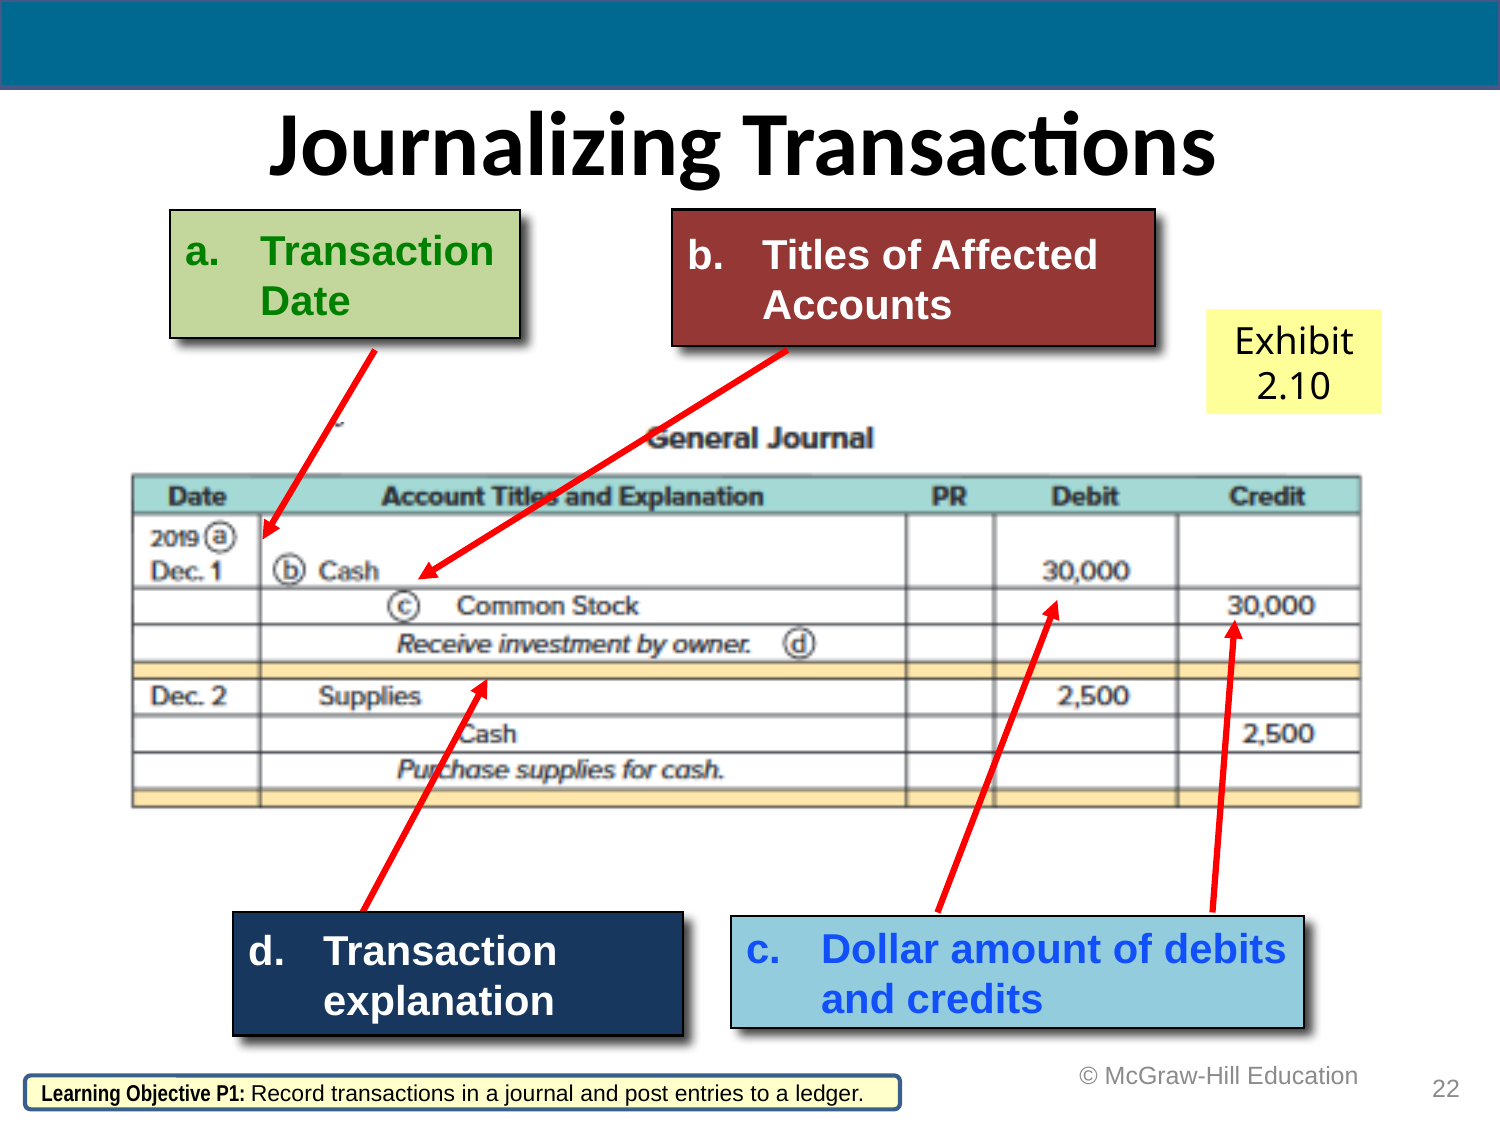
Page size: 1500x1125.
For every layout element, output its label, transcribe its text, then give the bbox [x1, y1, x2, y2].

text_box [362, 678, 488, 913]
text_box © McGraw-Hill Education [1057, 1052, 1413, 1090]
text_box Dollar amount of debits and credits [731, 915, 1305, 1029]
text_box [262, 349, 376, 540]
title Journalizing Transactions [200, 88, 1288, 233]
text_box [1212, 619, 1236, 913]
slide_number 22 [1125, 1057, 1475, 1118]
text_box Transaction explanation [233, 912, 684, 1036]
text_box Titles of Affected Accounts [672, 209, 1155, 346]
picture [124, 422, 1382, 821]
text_box Transaction Date [170, 210, 521, 338]
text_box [937, 599, 1058, 913]
text_box Learning Objective P1: Record transactions in a journal and post entries to a ledger. [24, 1075, 901, 1110]
text_box [0, 0, 1500, 88]
text_box Exhibit 2.10 [1206, 309, 1382, 415]
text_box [417, 349, 788, 580]
